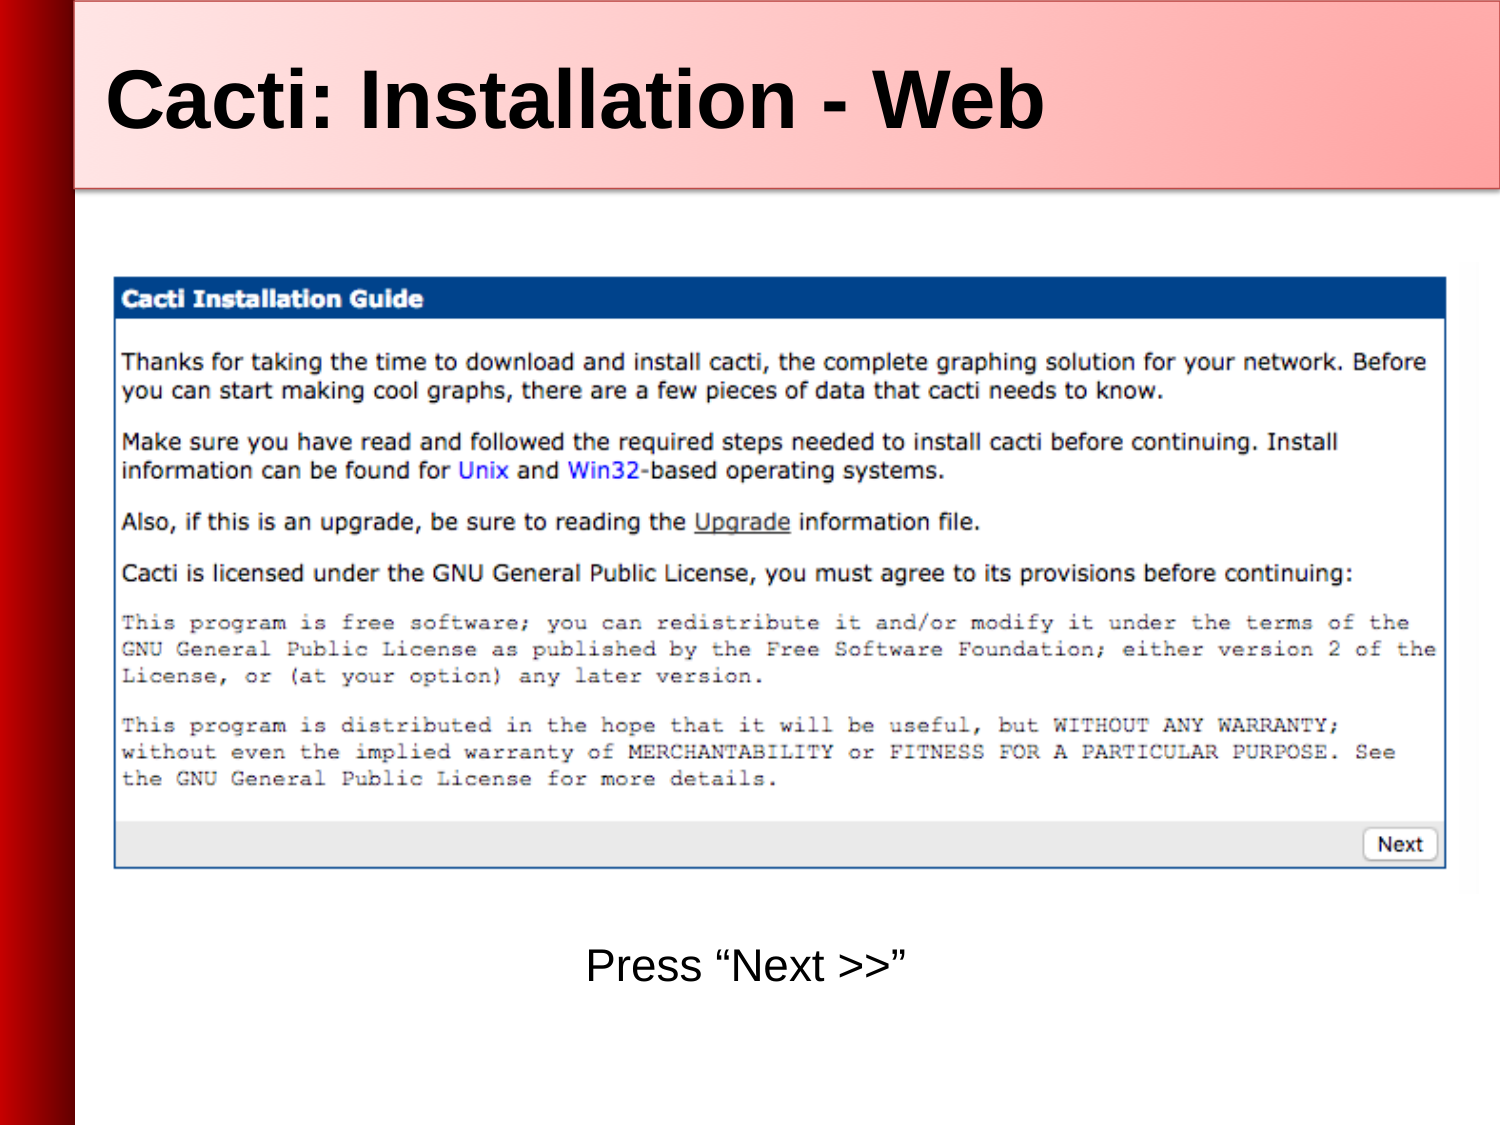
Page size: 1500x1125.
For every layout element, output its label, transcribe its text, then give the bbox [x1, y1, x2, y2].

picture [99, 262, 1479, 894]
text_box Press “Next >>” [570, 928, 982, 998]
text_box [65, 0, 1500, 201]
